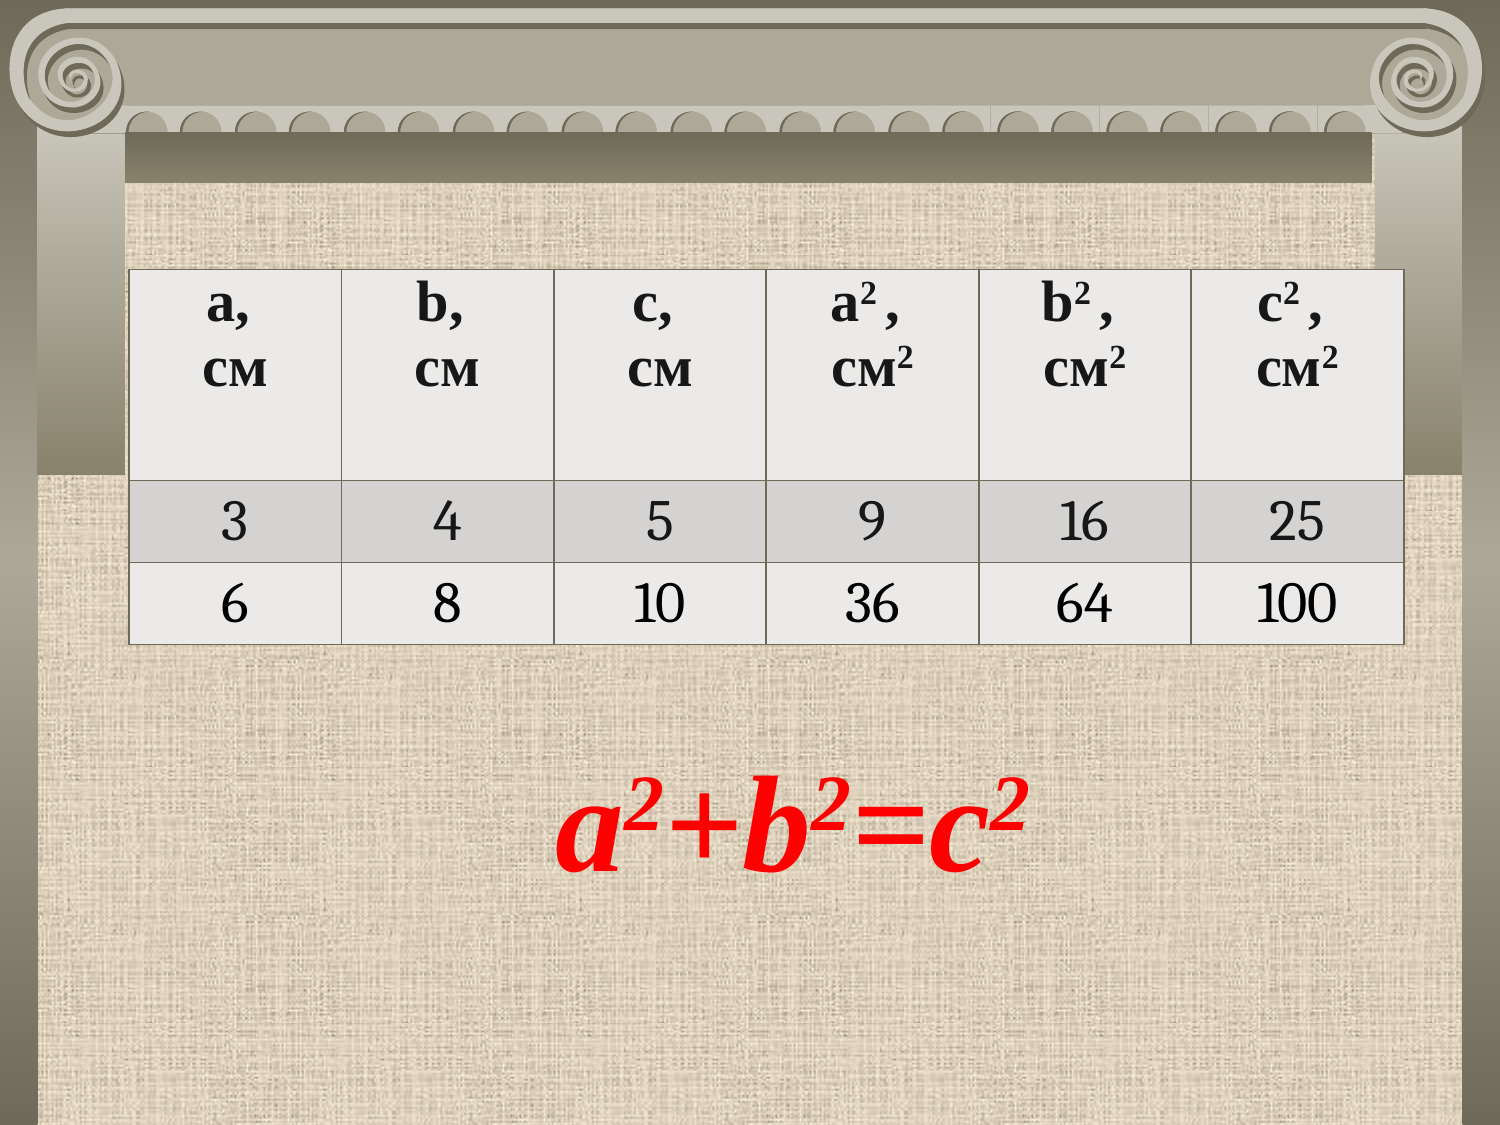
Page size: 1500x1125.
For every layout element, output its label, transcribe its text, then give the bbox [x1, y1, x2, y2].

list a2+b2=c2 [222, 726, 1365, 1067]
table_cell 8 [342, 563, 553, 644]
table_cell 16 [980, 481, 1190, 562]
table_cell 64 [980, 563, 1190, 644]
table_header с2 , см2 [1192, 270, 1403, 480]
table_cell 10 [555, 563, 765, 644]
table_cell 100 [1192, 563, 1403, 644]
table_cell 3 [130, 481, 341, 562]
table_header с, см [555, 270, 765, 480]
table_cell 5 [555, 481, 765, 562]
table_header а2 , см2 [767, 270, 978, 480]
table_header b2 , см2 [980, 270, 1190, 480]
table_cell 25 [1192, 481, 1403, 562]
table_cell 9 [767, 481, 978, 562]
table_cell 4 [342, 481, 553, 562]
table_cell 6 [130, 563, 341, 644]
table_cell 36 [767, 563, 978, 644]
table_header а, см [130, 270, 341, 480]
picture [37, 126, 1463, 1125]
table_header b, см [342, 270, 553, 480]
